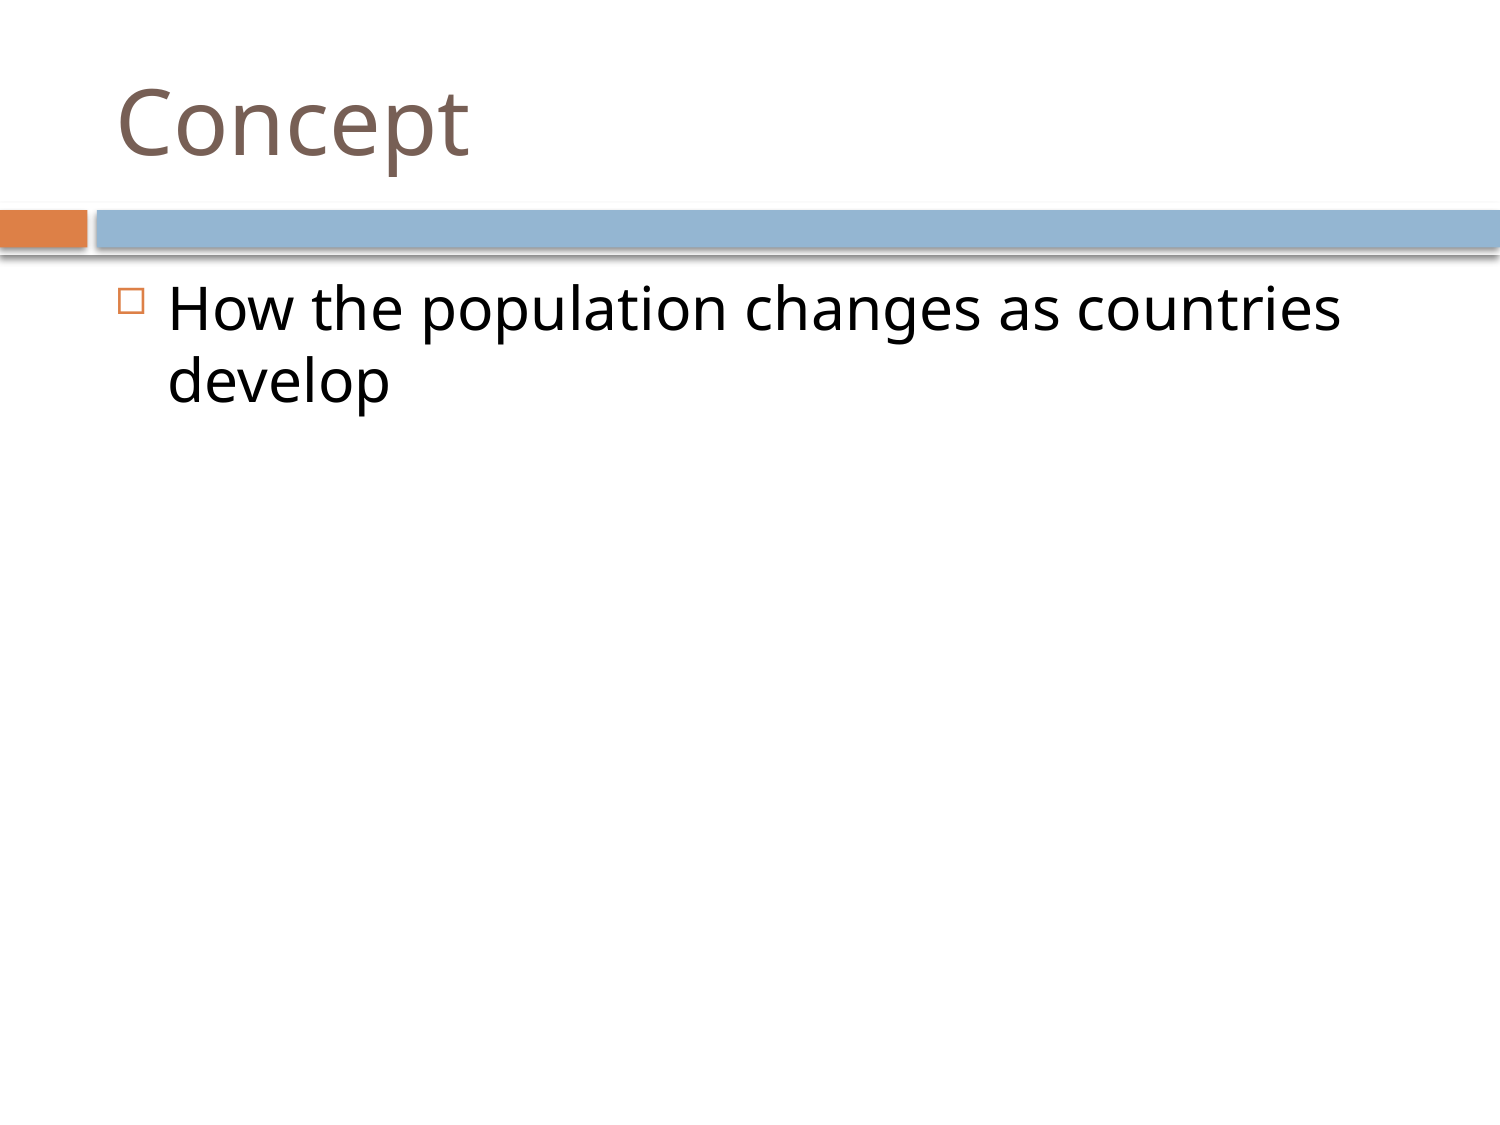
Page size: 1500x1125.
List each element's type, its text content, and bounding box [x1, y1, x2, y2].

list How the population changes as countries develop [100, 262, 1438, 1000]
title Concept [100, 37, 1438, 200]
